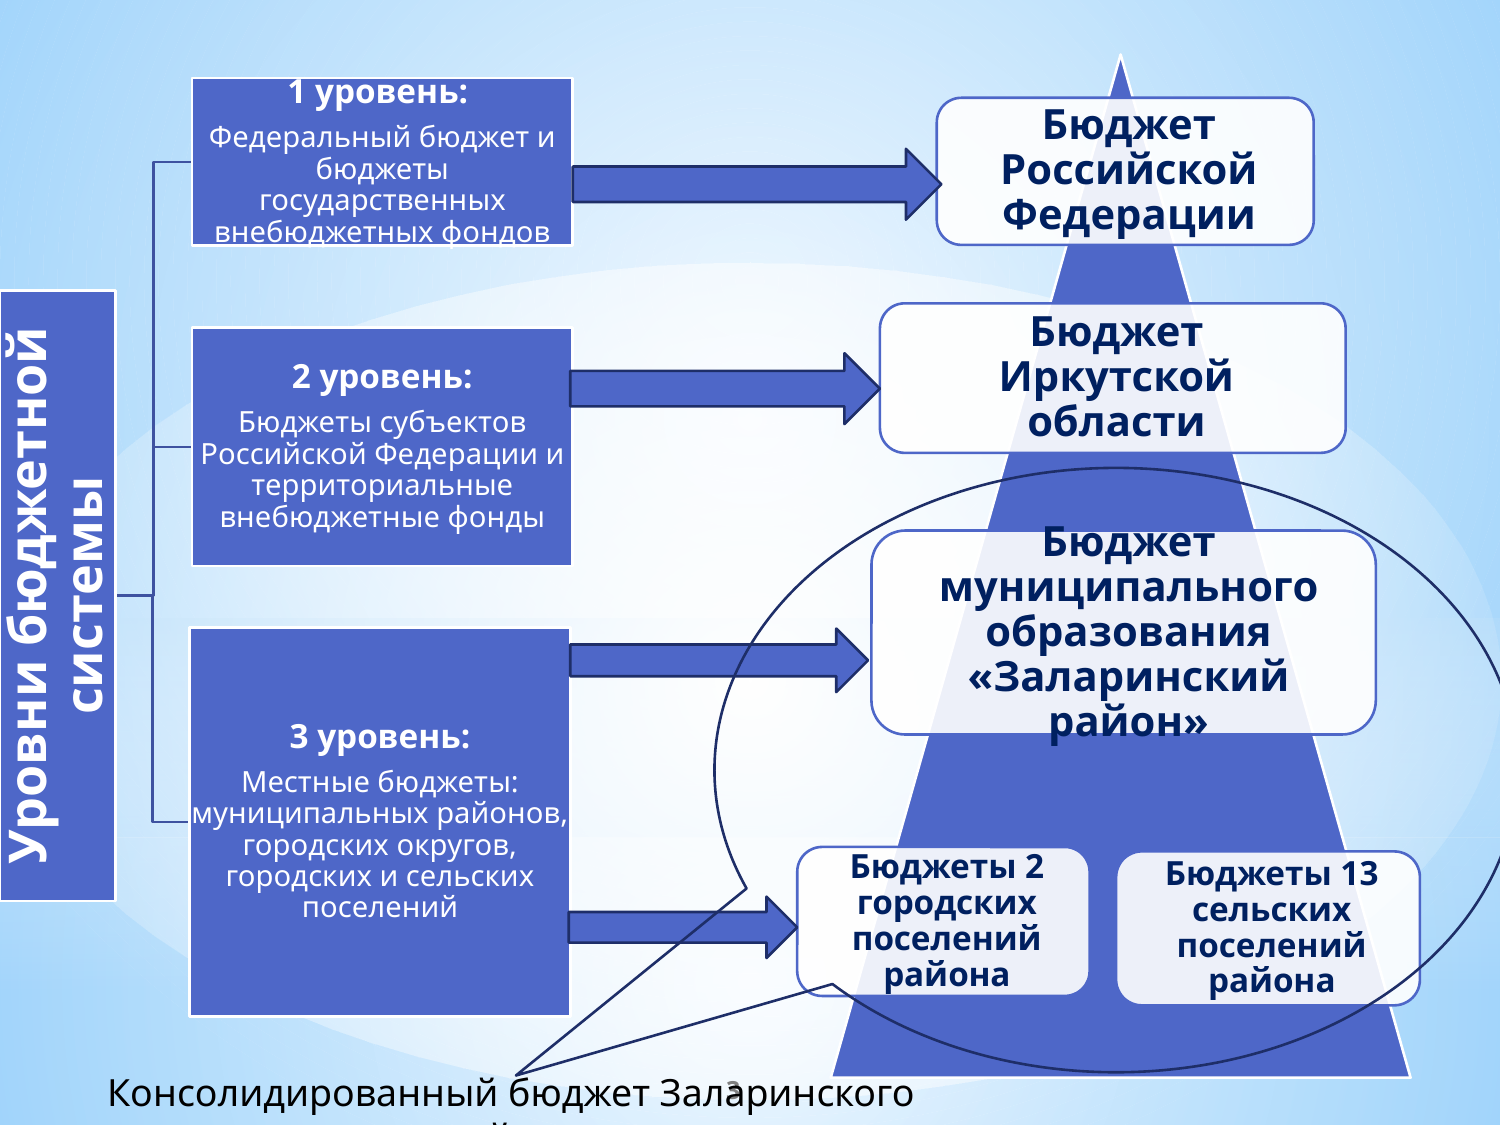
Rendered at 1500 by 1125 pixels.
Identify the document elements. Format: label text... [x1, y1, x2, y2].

text_box [579, 369, 708, 408]
text_box [579, 165, 708, 204]
text_box [579, 643, 708, 678]
text_box Консолидированный бюджет Заларинского района [29, 1061, 994, 1125]
text_box [579, 910, 708, 944]
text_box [0, 77, 573, 1114]
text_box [714, 54, 1500, 1078]
text_box [579, 918, 708, 1059]
